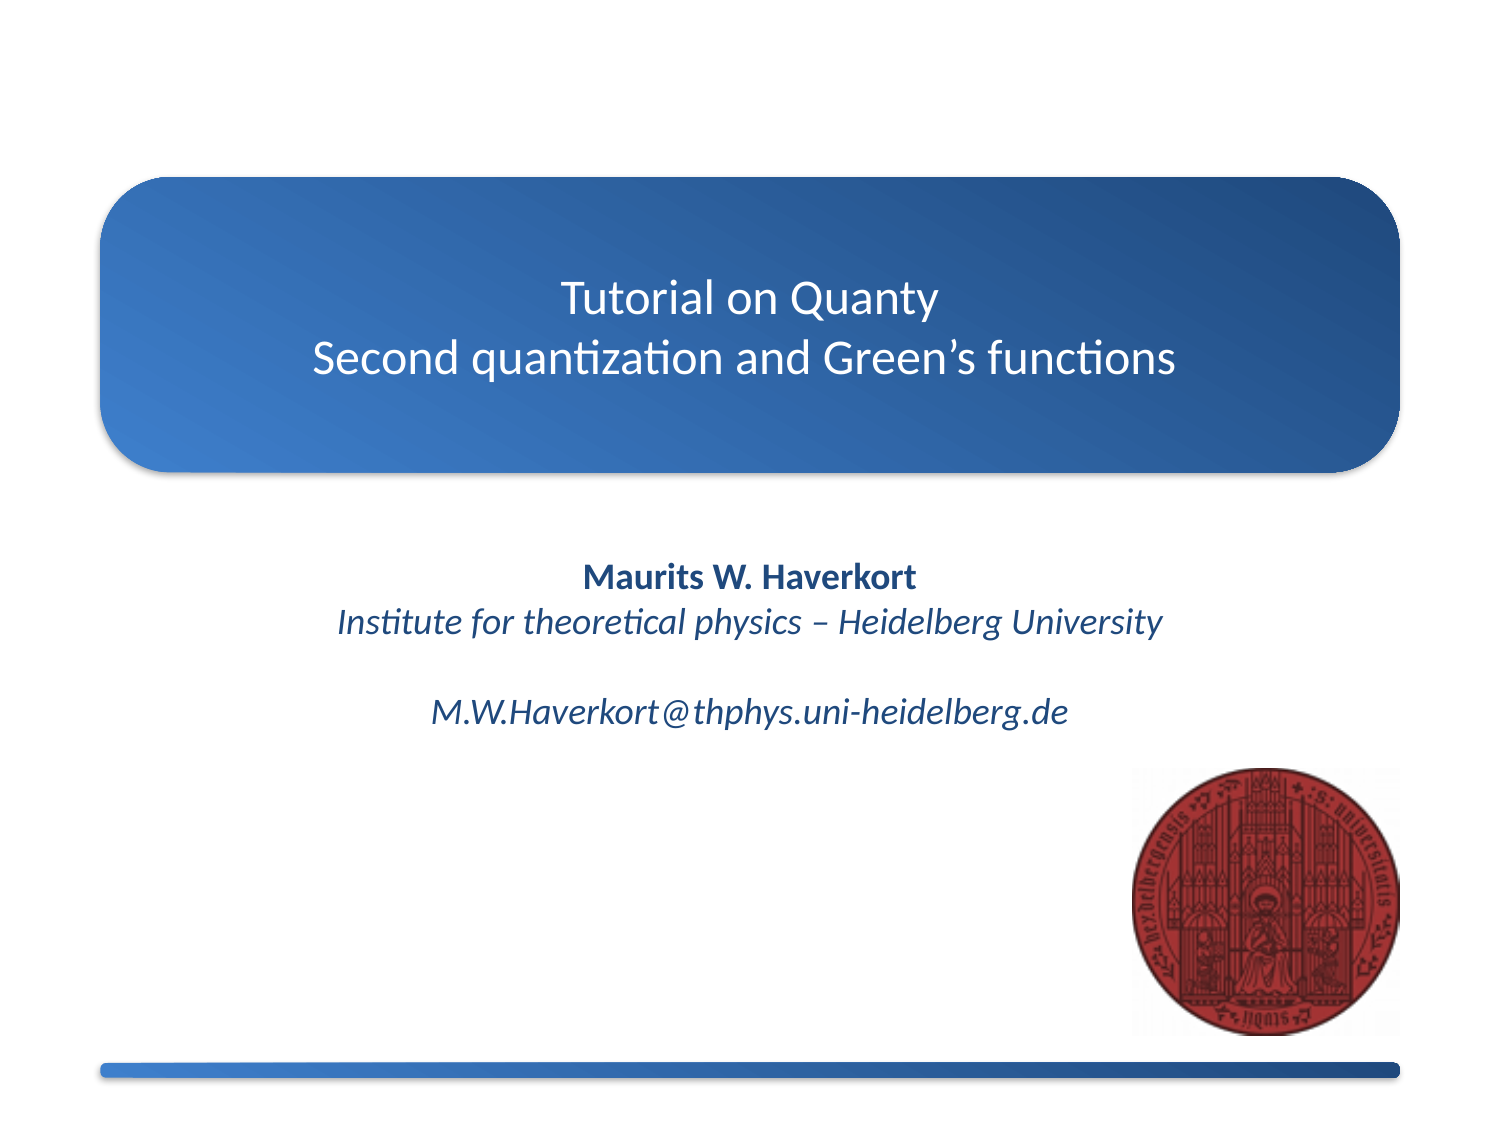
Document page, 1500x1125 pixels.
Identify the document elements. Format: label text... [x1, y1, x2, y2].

text_box Maurits W. Haverkort Institute for theoretical physics – Heidelberg University M.W.Haverkort@thphys.uni-heidelberg.de [100, 544, 1400, 740]
picture [1132, 768, 1400, 1036]
text_box Tutorial on Quanty Second quantization and Green’s functions [99, 176, 1401, 474]
text_box [99, 1062, 1401, 1079]
